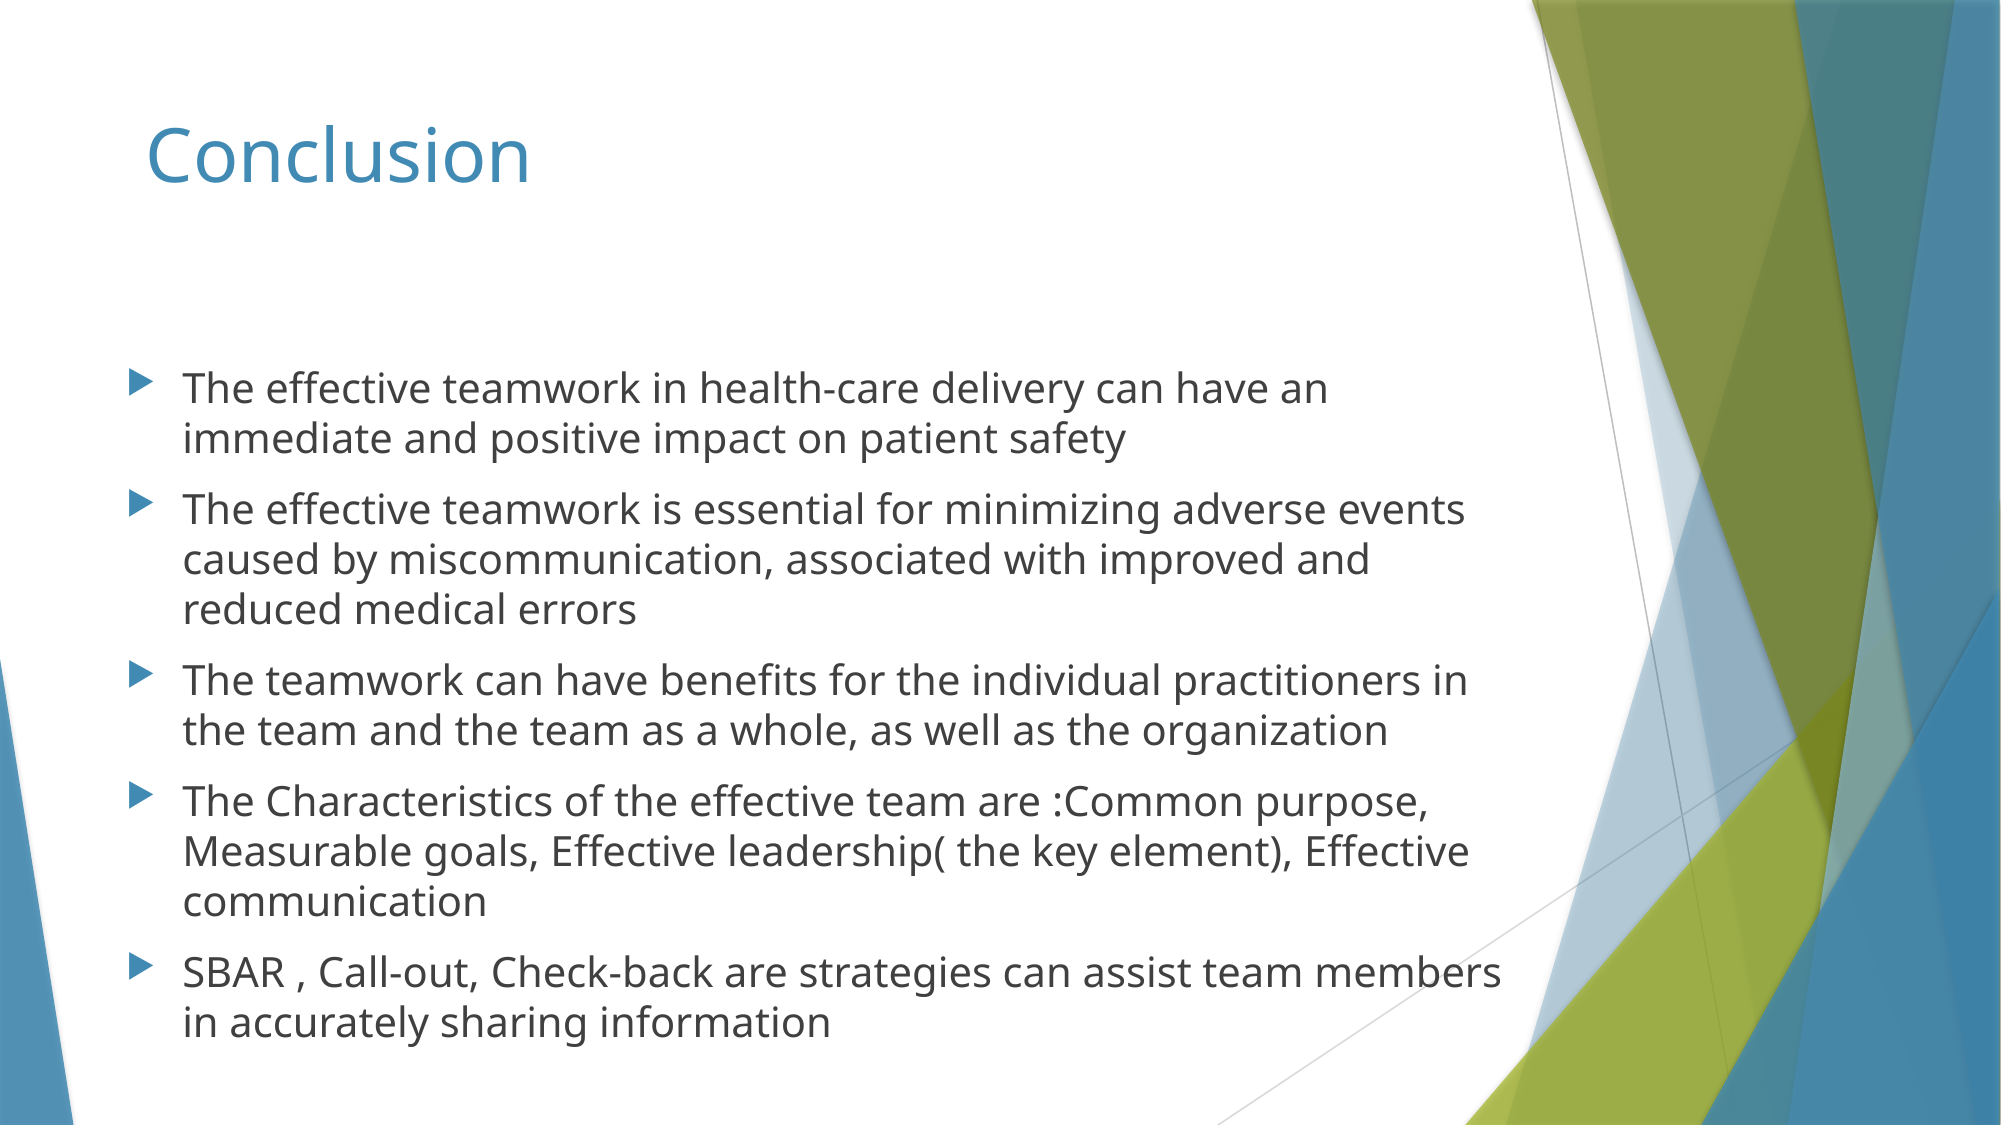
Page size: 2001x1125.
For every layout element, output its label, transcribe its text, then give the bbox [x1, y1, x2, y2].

title Conclusion [111, 99, 1522, 317]
list The effective teamwork in health-care delivery can have an immediate and positive impact on patient safety The effective teamwork is essential for minimizing adverse events caused by miscommunication, associated with improved and reduced medical errors The teamwork can have benefits for the individual practitioners in the team and the team as a whole, as well as the organization The Characteristics of the effective team are :Common purpose, Measurable goals, Effective leadership( the key element), Effective communication SBAR , Call-out, Check-back are strategies can assist team members in accurately sharing information [111, 354, 1522, 992]
